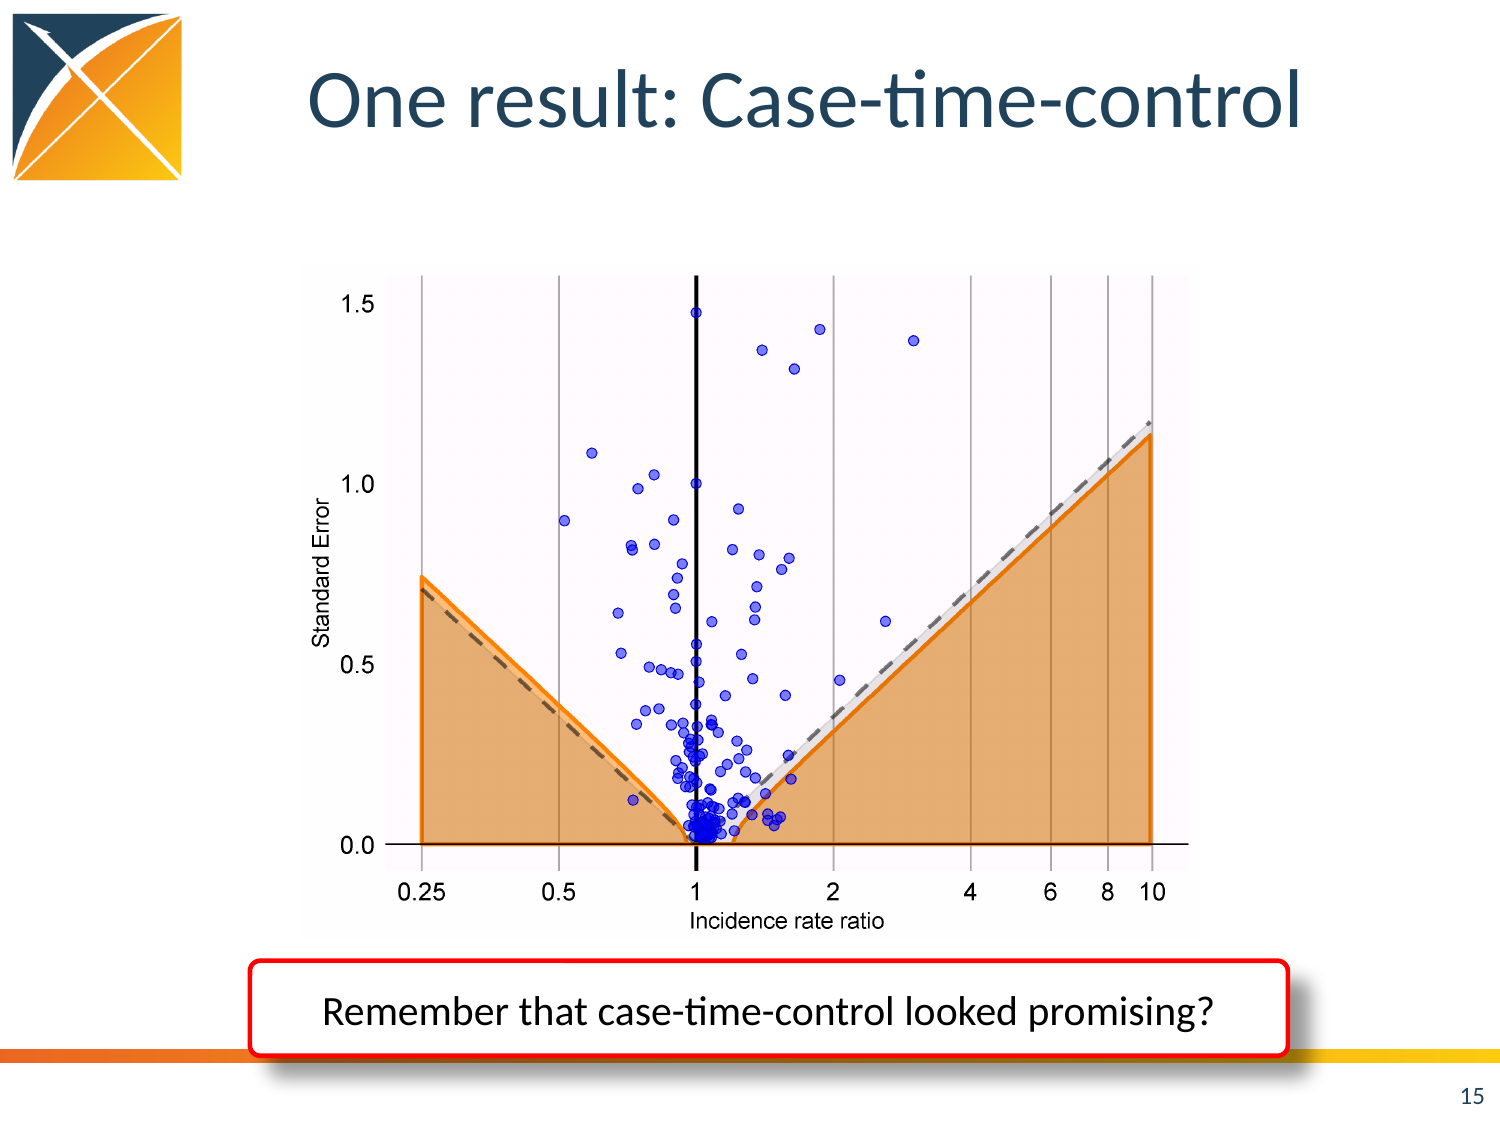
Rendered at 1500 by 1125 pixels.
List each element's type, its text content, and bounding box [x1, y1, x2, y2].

slide_number 15 [1149, 1065, 1500, 1125]
text_box Remember that case-time-control looked promising? [247, 958, 1290, 1058]
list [299, 264, 1201, 941]
title One result: Case-time-control [187, 24, 1425, 163]
picture [0, 0, 206, 200]
